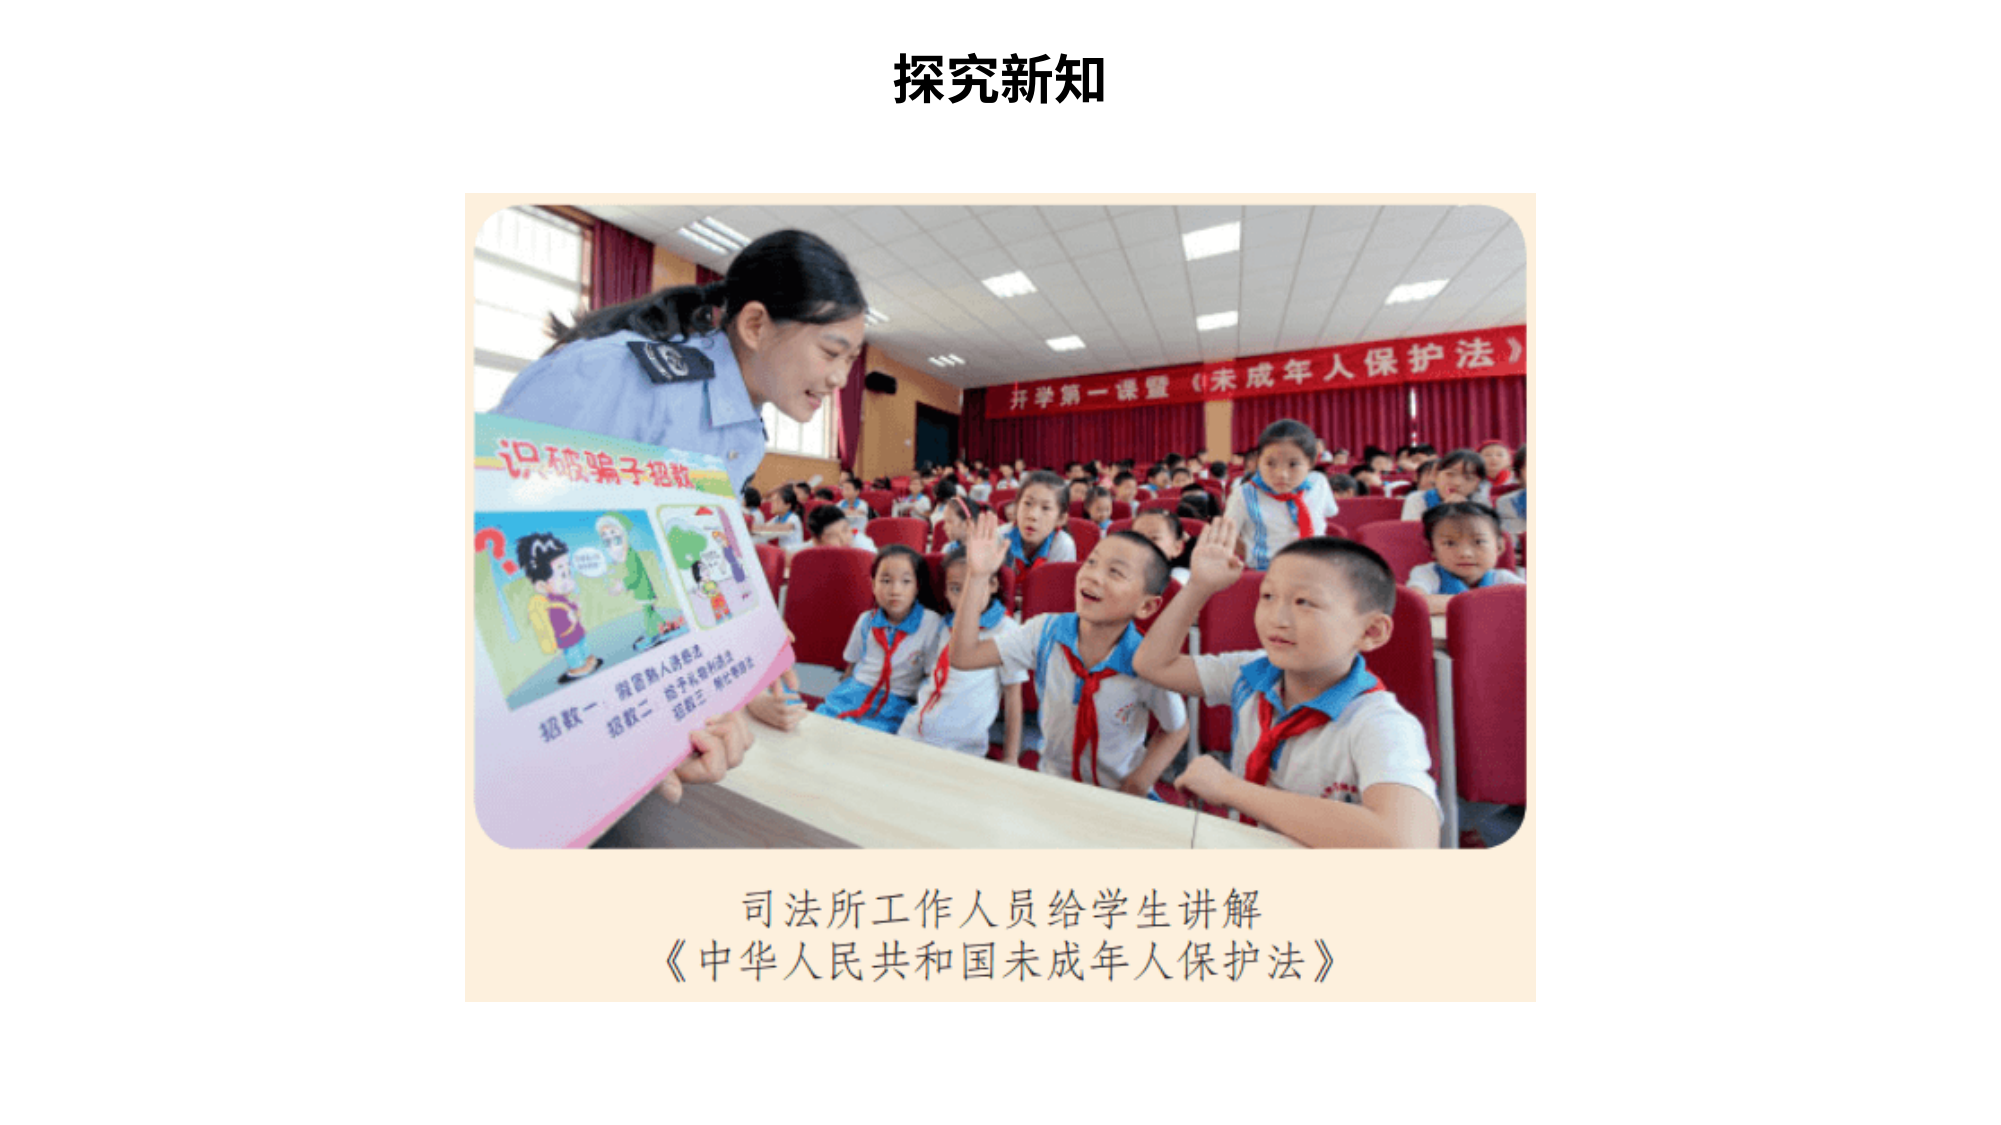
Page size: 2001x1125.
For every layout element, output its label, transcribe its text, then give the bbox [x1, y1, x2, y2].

title 探究新知 [193, 38, 1808, 119]
picture [464, 192, 1537, 1003]
